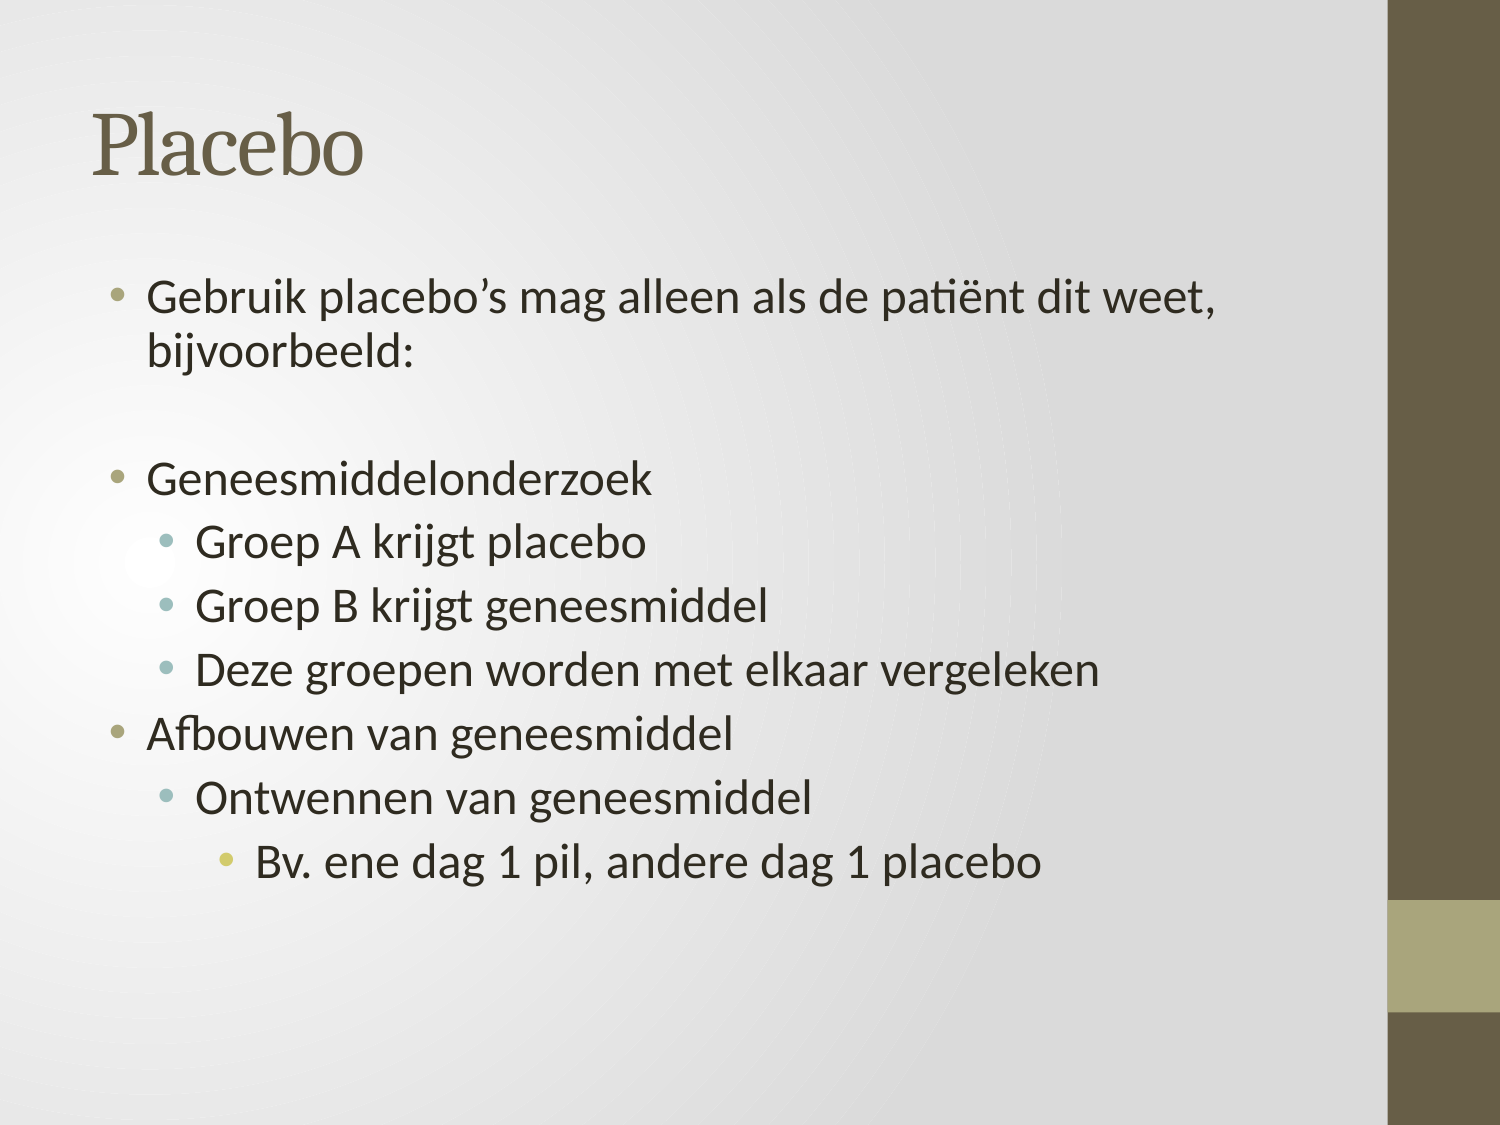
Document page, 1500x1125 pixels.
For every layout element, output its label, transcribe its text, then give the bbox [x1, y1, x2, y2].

list Gebruik placebo’s mag alleen als de patiënt dit weet, bijvoorbeeld: Geneesmiddelonderzoek Groep A krijgt placebo Groep B krijgt geneesmiddel Deze groepen worden met elkaar vergeleken Afbouwen van geneesmiddel Ontwennen van geneesmiddel Bv. ene dag 1 pil, andere dag 1 placebo [75, 262, 1325, 1050]
title Placebo [75, 45, 1325, 233]
